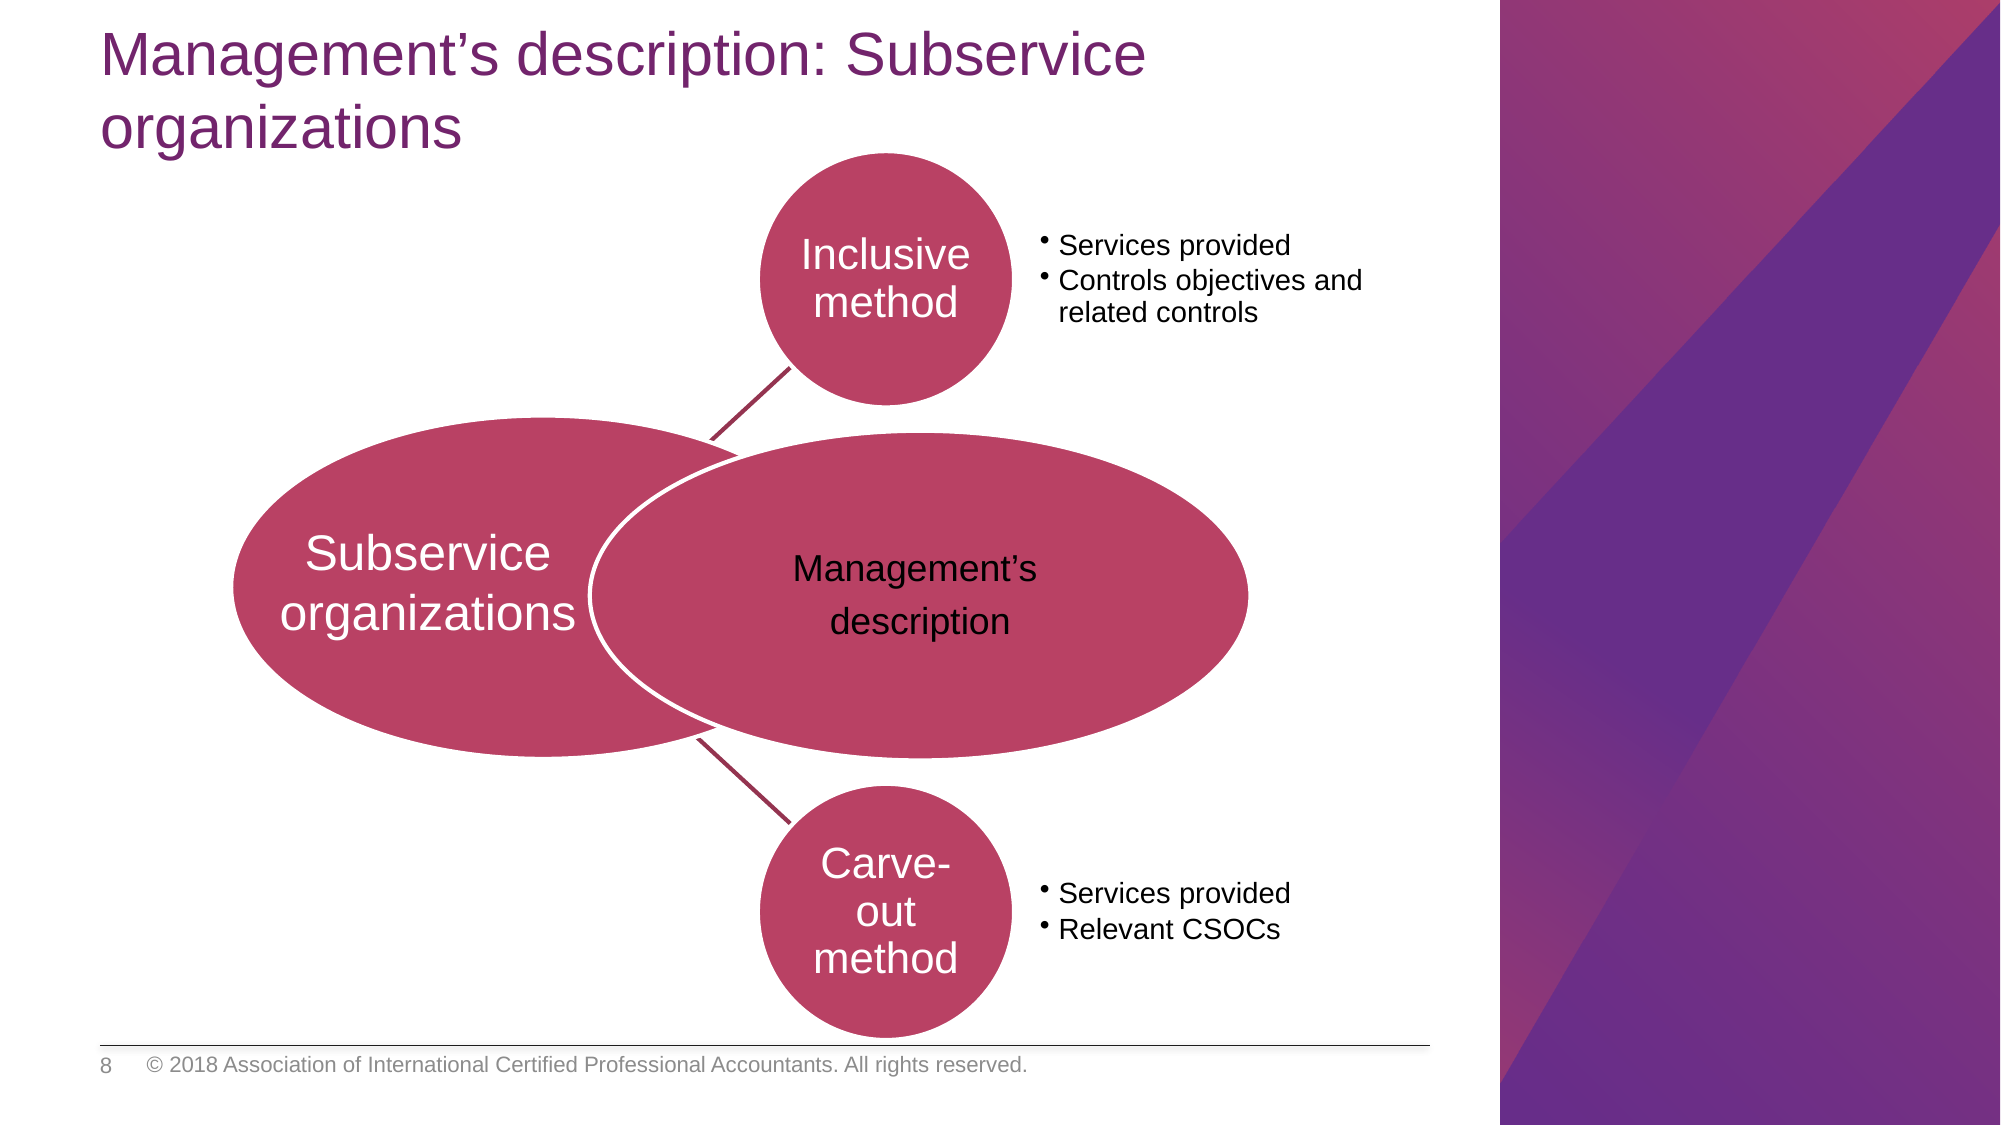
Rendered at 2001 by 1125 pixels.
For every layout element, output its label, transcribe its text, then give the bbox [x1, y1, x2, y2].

picture [1500, 0, 2001, 1125]
slide_number 8 [99, 1050, 147, 1111]
footer © 2018 Association of International Certified Professional Accountants. All rights reserved. [147, 1050, 1400, 1111]
text_box Subservice organizations [137, 513, 324, 649]
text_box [329, 150, 1664, 1041]
title Management’s description: Subservice organizations [100, 31, 1430, 161]
